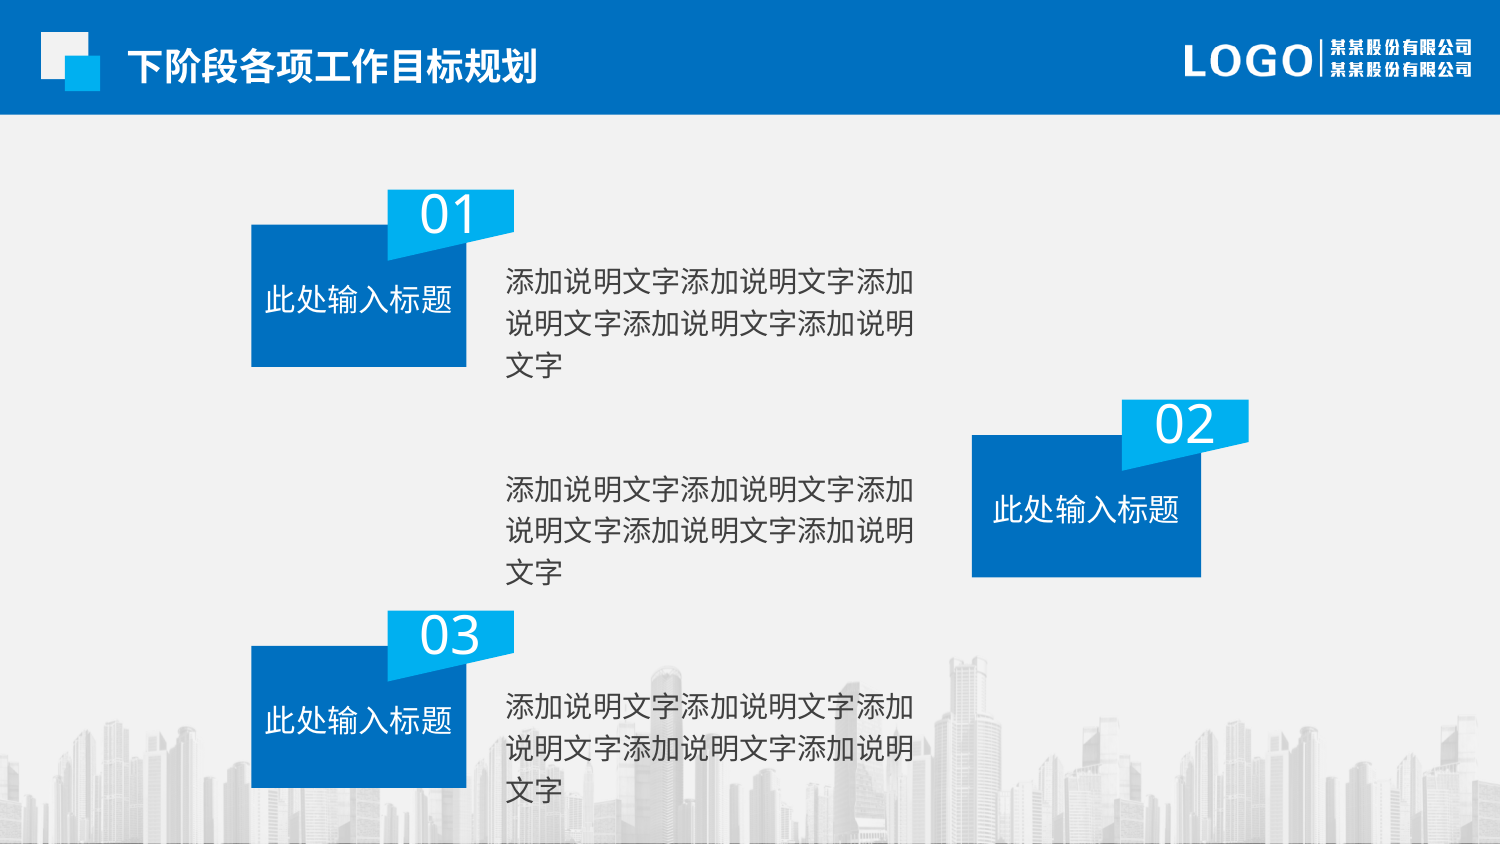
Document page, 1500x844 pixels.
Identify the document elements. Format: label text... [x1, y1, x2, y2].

text_box 03 [387, 610, 514, 682]
text_box 此处输入标题 [251, 645, 467, 788]
text_box 添加说明文字添加说明文字添加说明文字添加说明文字添加说明文字 [490, 456, 959, 597]
text_box 02 [1121, 399, 1249, 471]
text_box 此处输入标题 [971, 435, 1202, 578]
text_box [63, 54, 102, 93]
text_box 下阶段各项工作目标规划 [112, 35, 715, 96]
text_box 添加说明文字添加说明文字添加说明文字添加说明文字添加说明文字 [490, 249, 959, 390]
text_box 01 [387, 189, 514, 261]
text_box [39, 30, 91, 81]
picture [1185, 11, 1471, 100]
text_box [0, 0, 1500, 117]
text_box 添加说明文字添加说明文字添加说明文字添加说明文字添加说明文字 [490, 674, 959, 815]
text_box 此处输入标题 [251, 224, 467, 367]
